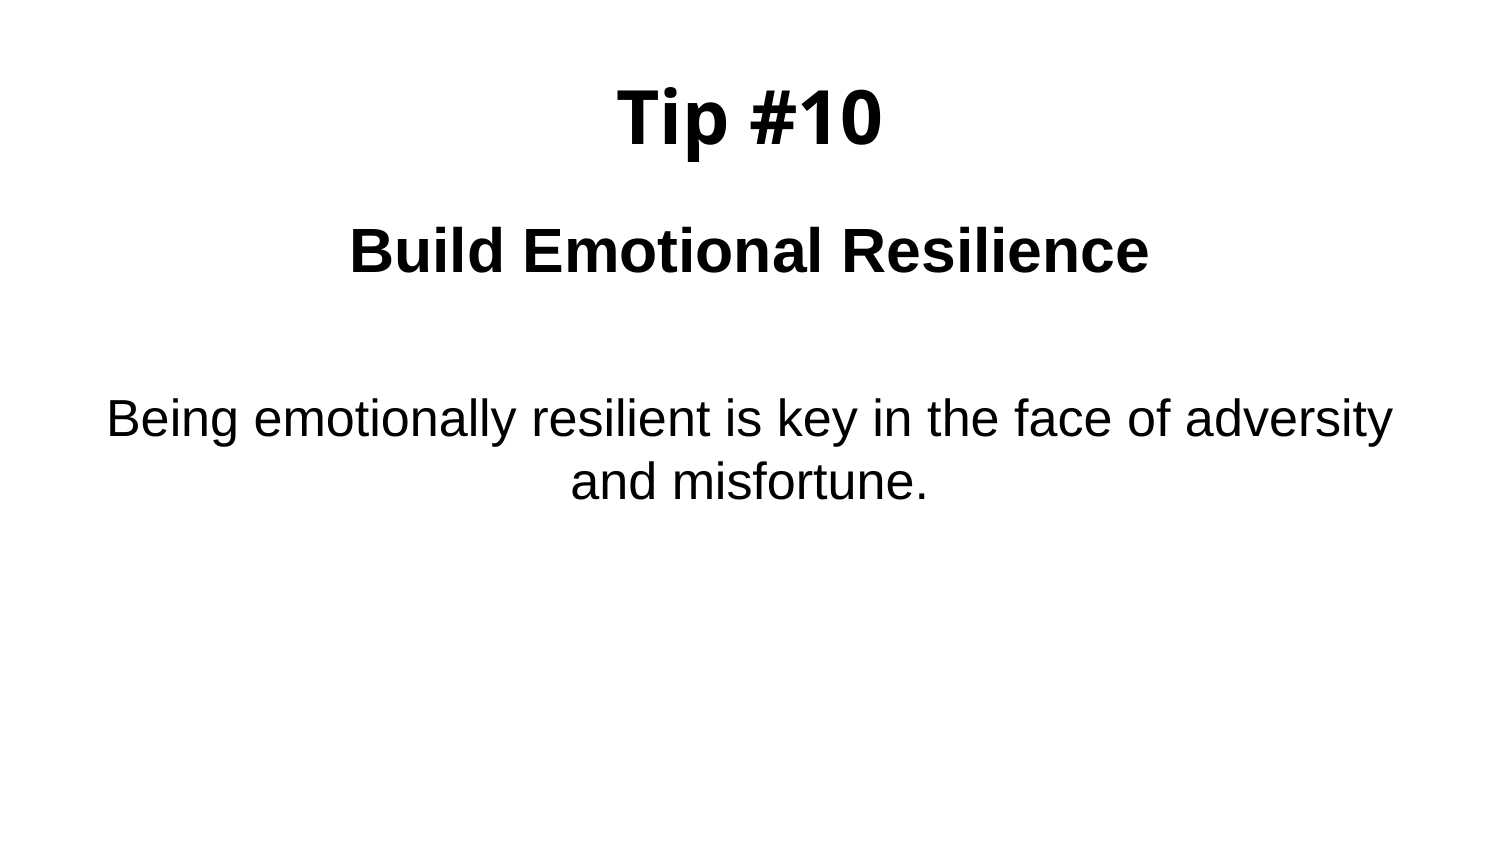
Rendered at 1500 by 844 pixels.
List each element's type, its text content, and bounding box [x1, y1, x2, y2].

list Build Emotional Resilience Being emotionally resilient is key in the face of adversity and misfortune. [75, 194, 1425, 806]
title Tip #10 [75, 33, 1425, 175]
